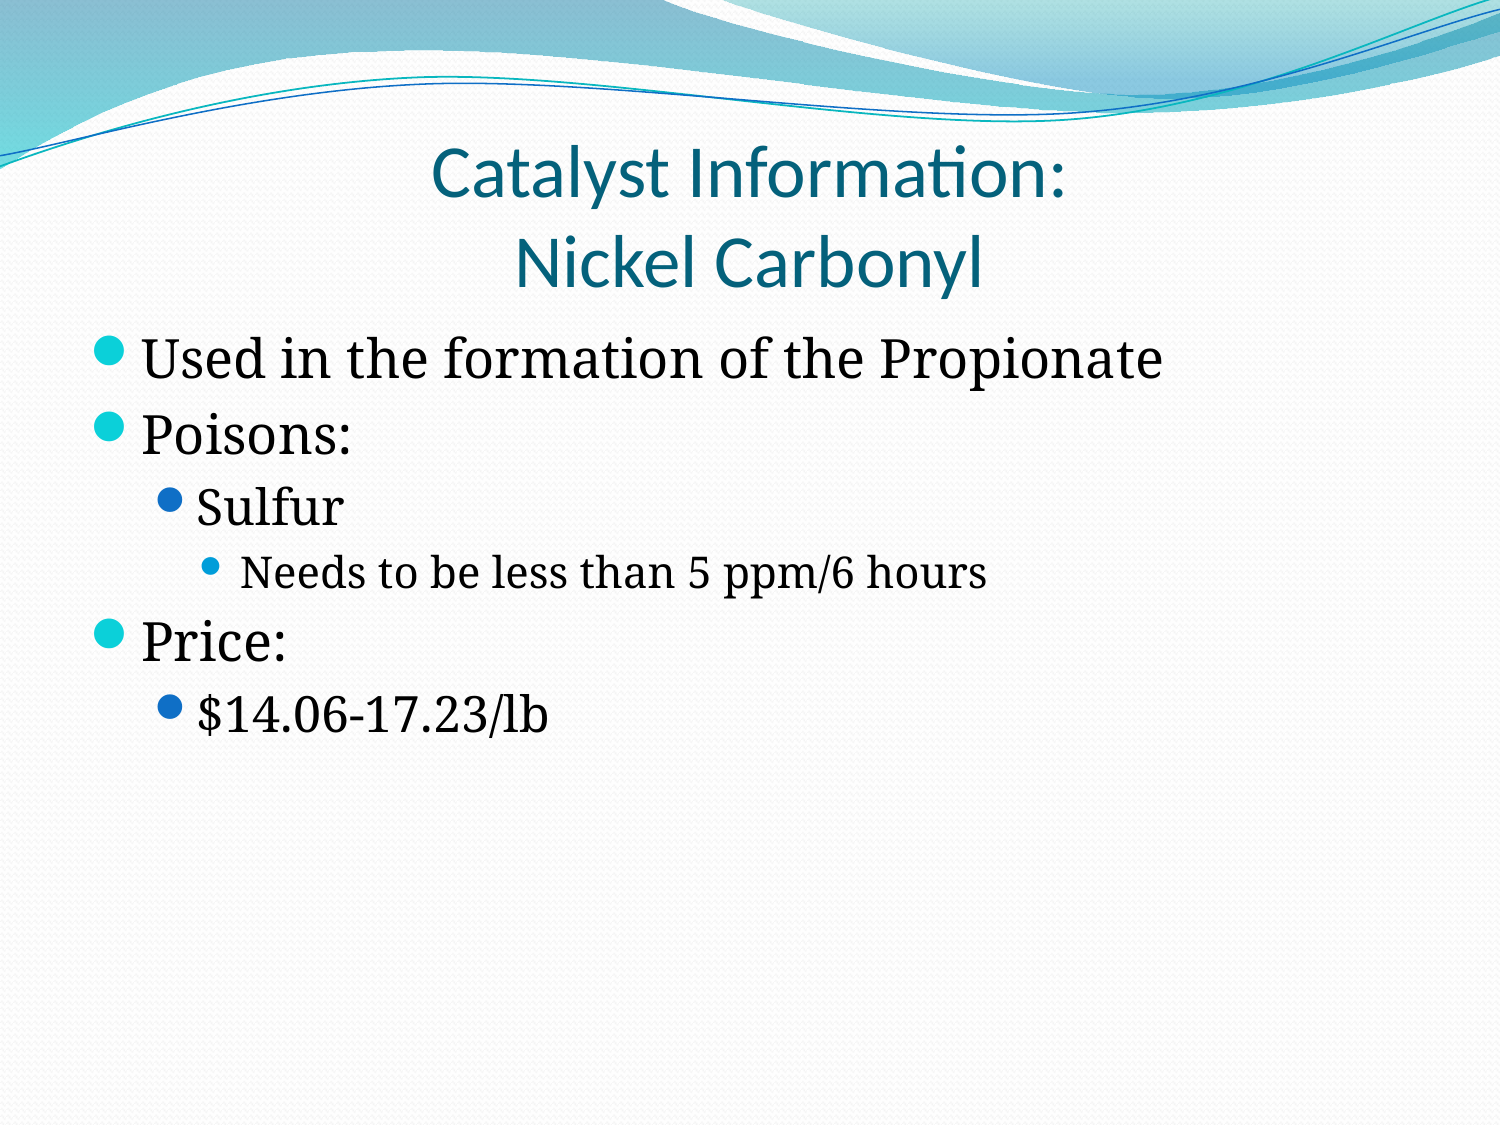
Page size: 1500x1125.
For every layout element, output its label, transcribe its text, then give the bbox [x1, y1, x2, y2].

title Catalyst Information: Nickel Carbonyl [75, 115, 1425, 303]
list Used in the formation of the Propionate Poisons: Sulfur Needs to be less than 5 ppm/6 hours Price: $14.06-17.23/lb [75, 317, 1425, 1038]
